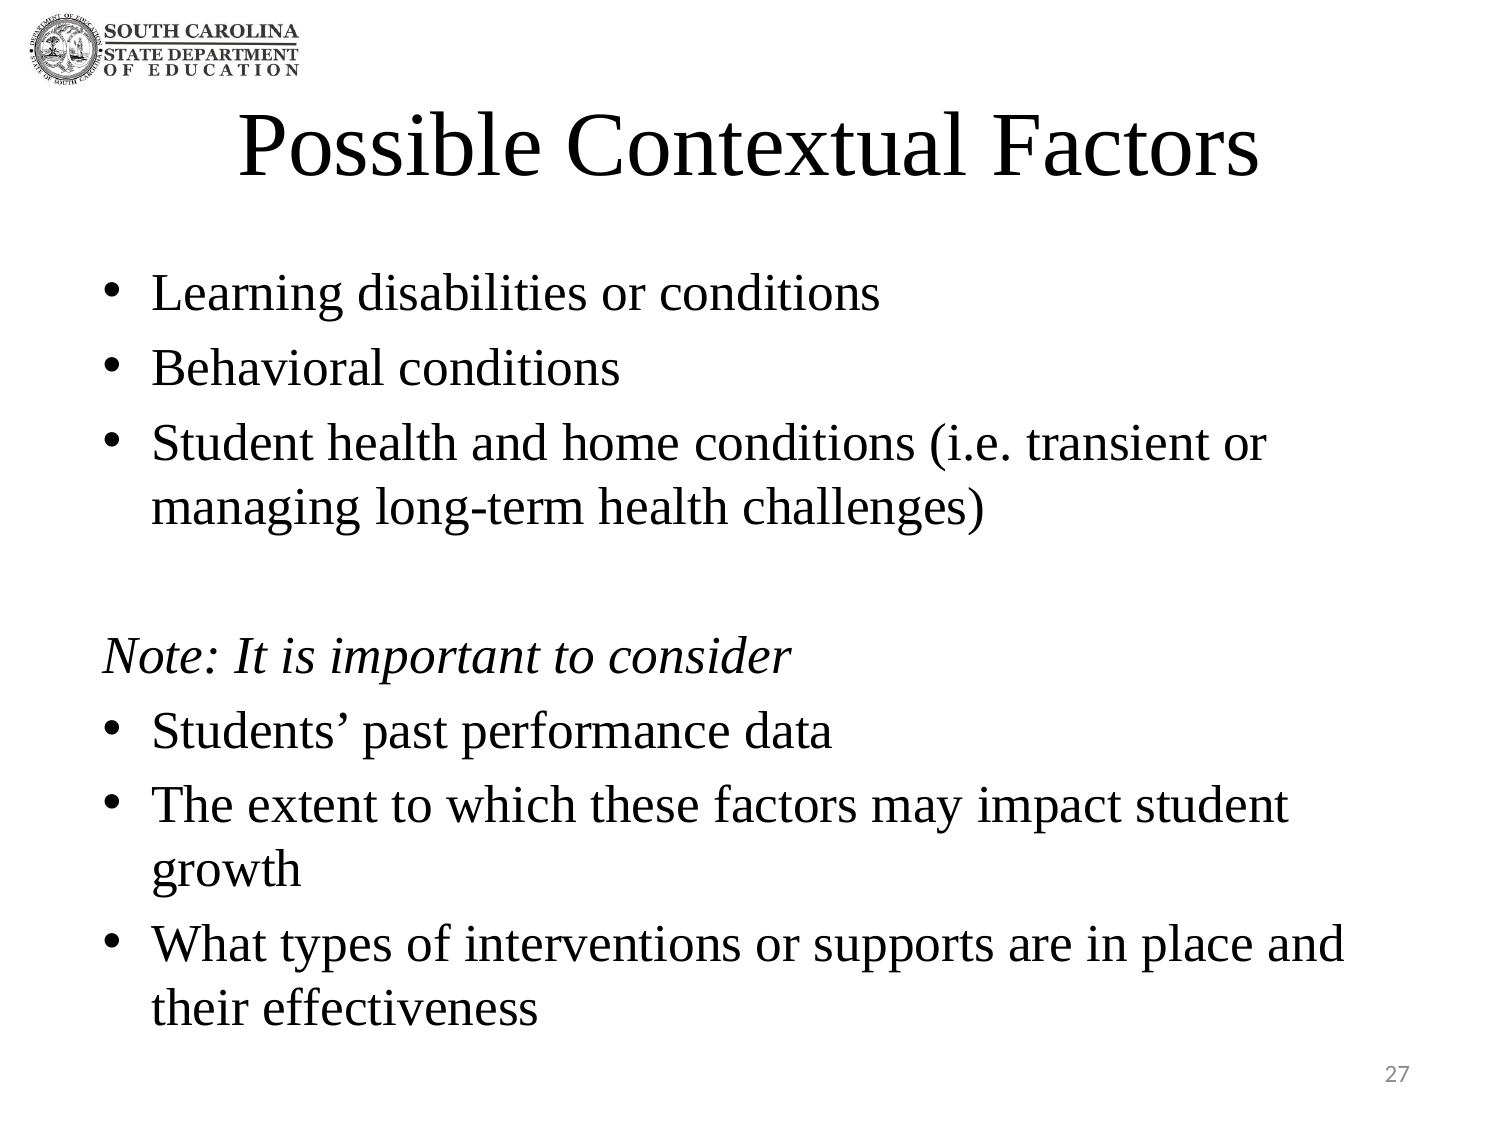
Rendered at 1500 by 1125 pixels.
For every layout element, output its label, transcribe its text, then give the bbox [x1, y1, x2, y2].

picture [24, 12, 313, 90]
slide_number 27 [1074, 1042, 1425, 1103]
title Possible Contextual Factors [75, 45, 1425, 233]
list Learning disabilities or conditions Behavioral conditions Student health and home conditions (i.e. transient or managing long-term health challenges) Note: It is important to consider Students’ past performance data The extent to which these factors may impact student growth What types of interventions or supports are in place and their effectiveness [87, 249, 1437, 1050]
